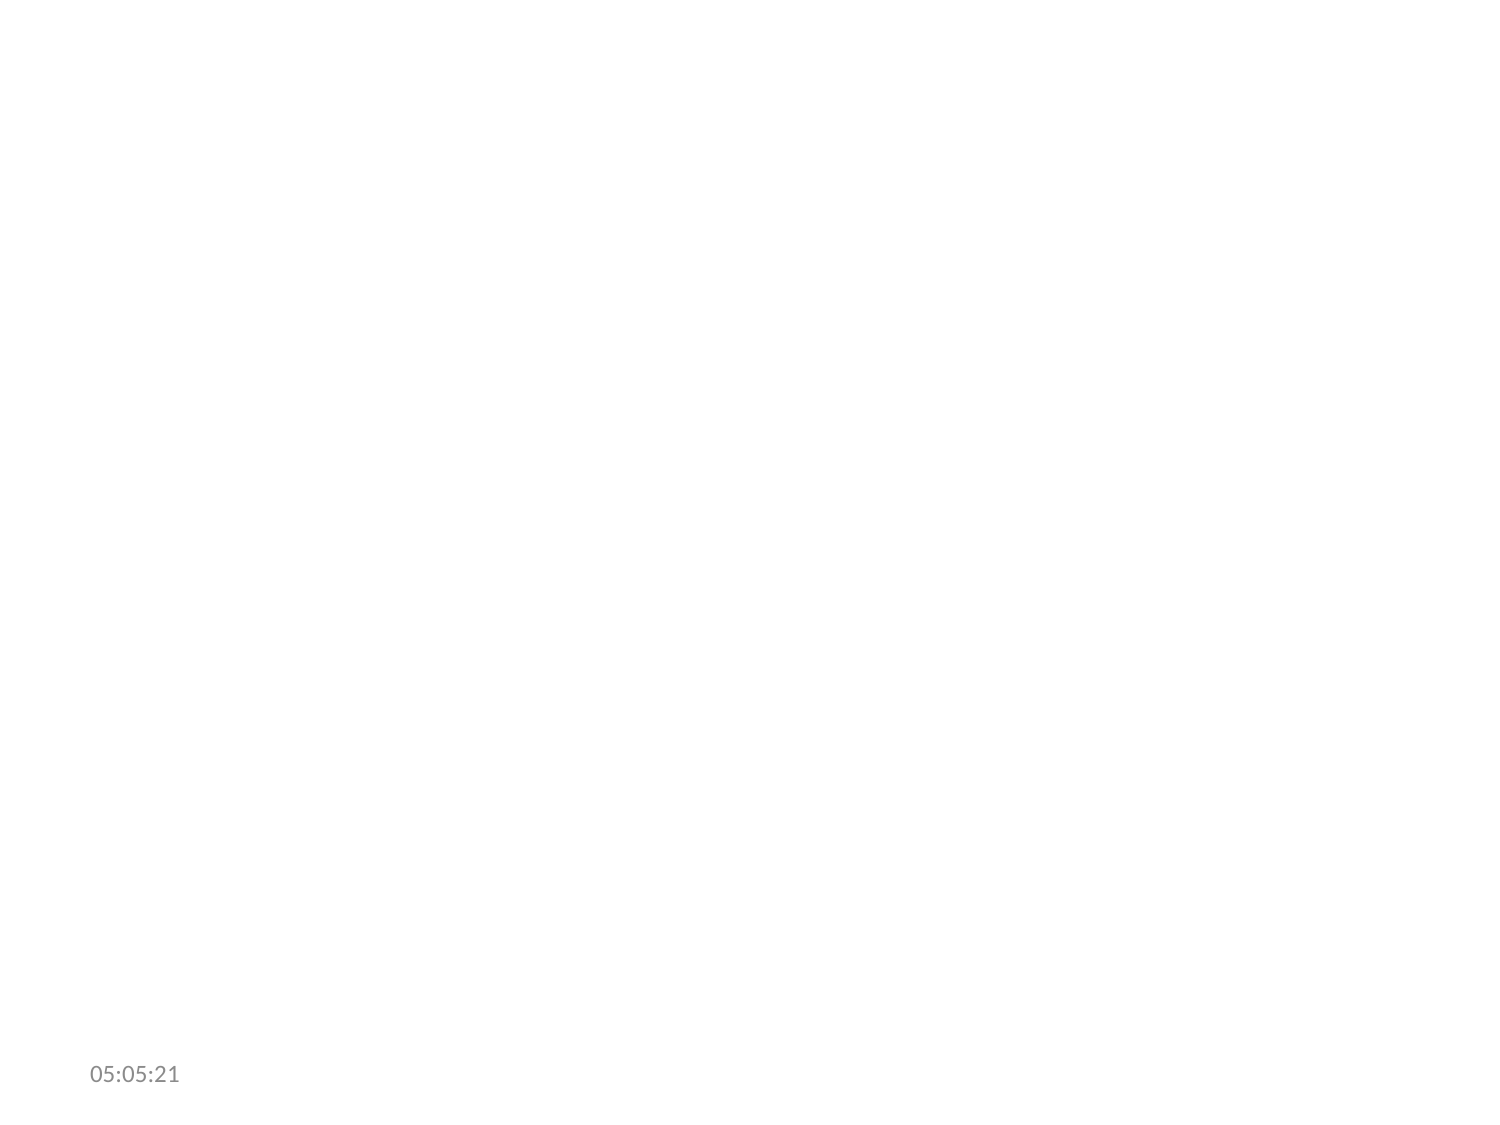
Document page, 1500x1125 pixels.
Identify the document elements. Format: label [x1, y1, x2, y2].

slide_number [75, 1042, 425, 1103]
